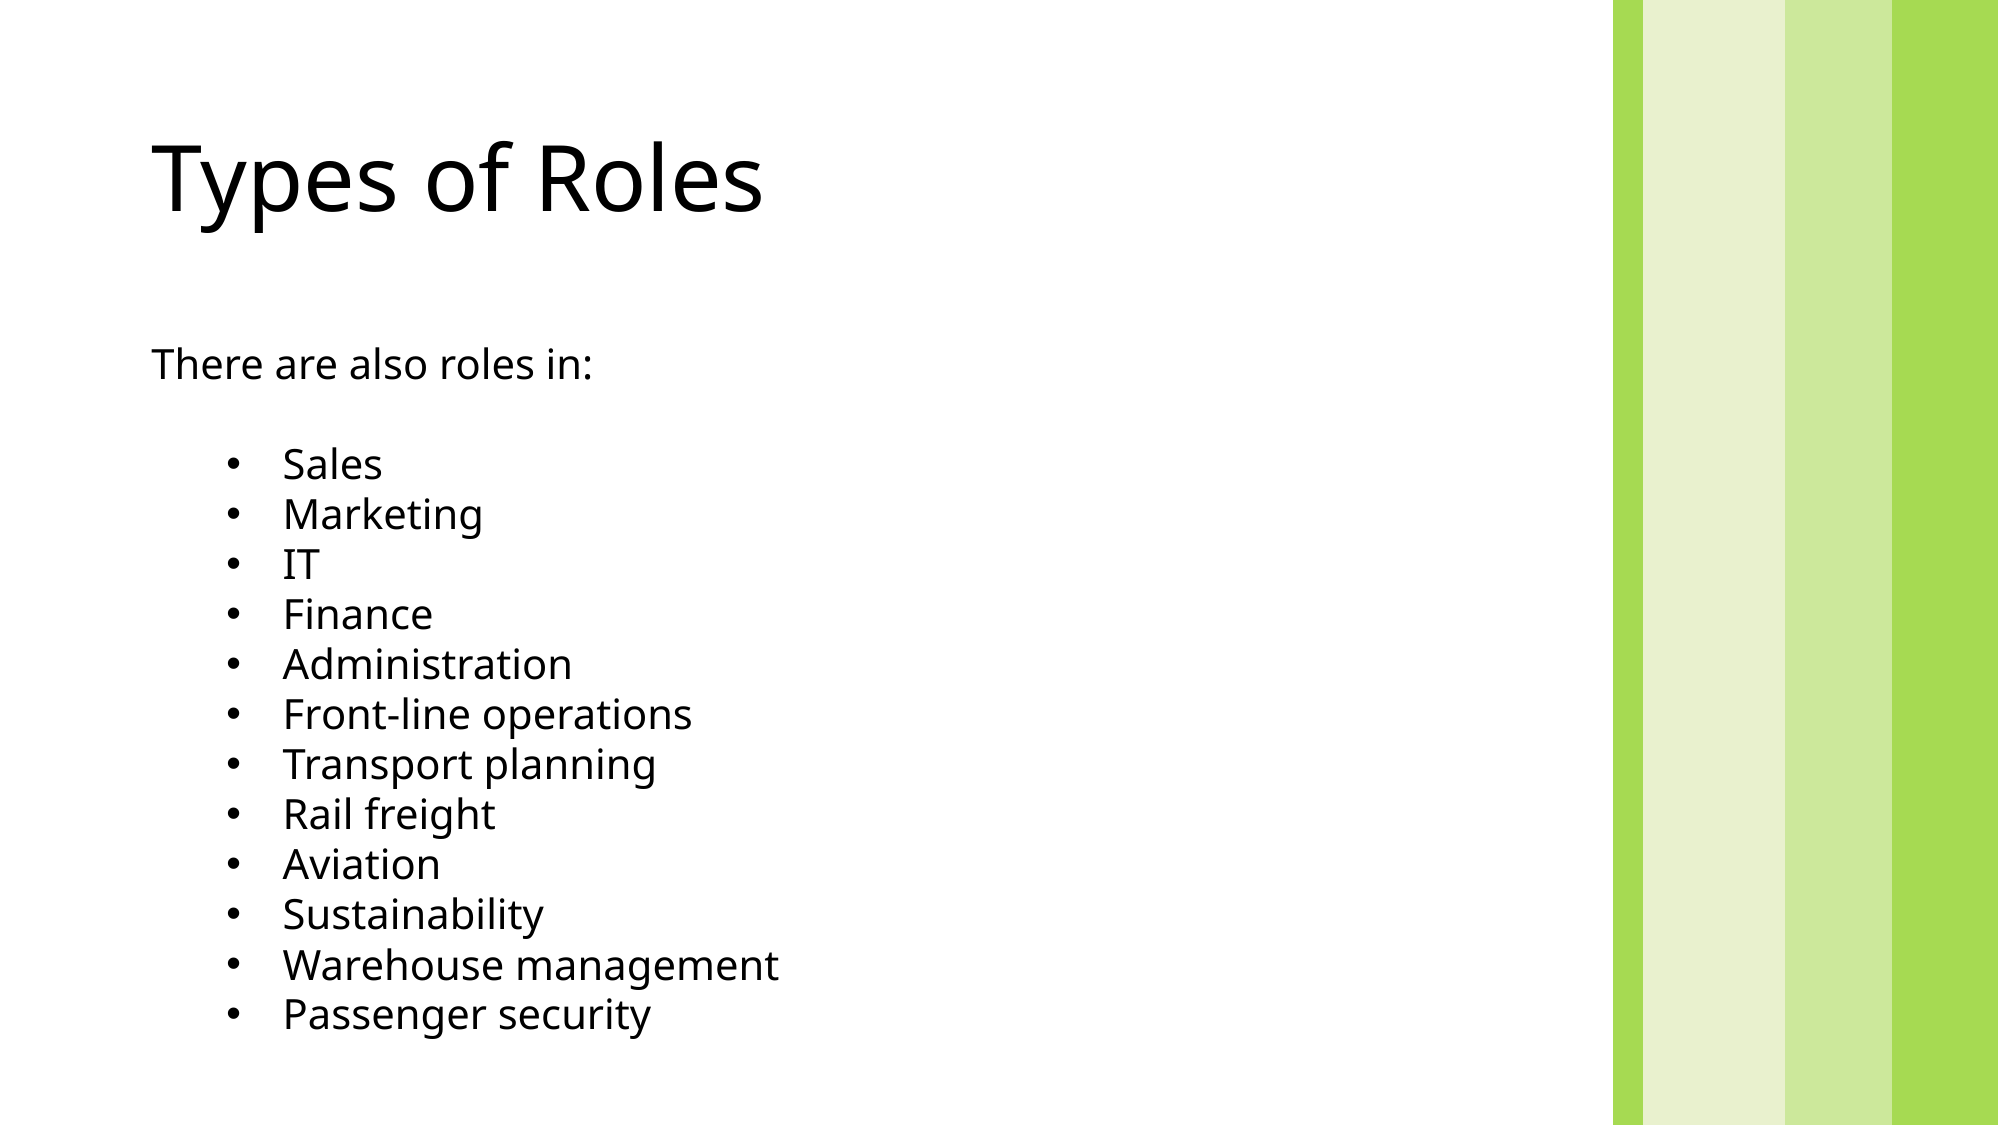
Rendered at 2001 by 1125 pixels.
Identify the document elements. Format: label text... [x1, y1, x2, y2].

text_box [1643, 0, 1785, 1125]
text_box There are also roles in: Sales Marketing IT Finance Administration Front-line operations Transport planning Rail freight Aviation Sustainability Warehouse management Passenger security [136, 330, 1538, 1046]
text_box [1613, 0, 1643, 1125]
text_box [1785, 0, 1892, 1125]
text_box [1892, 0, 1998, 1125]
title Types of Roles [136, 73, 1612, 291]
